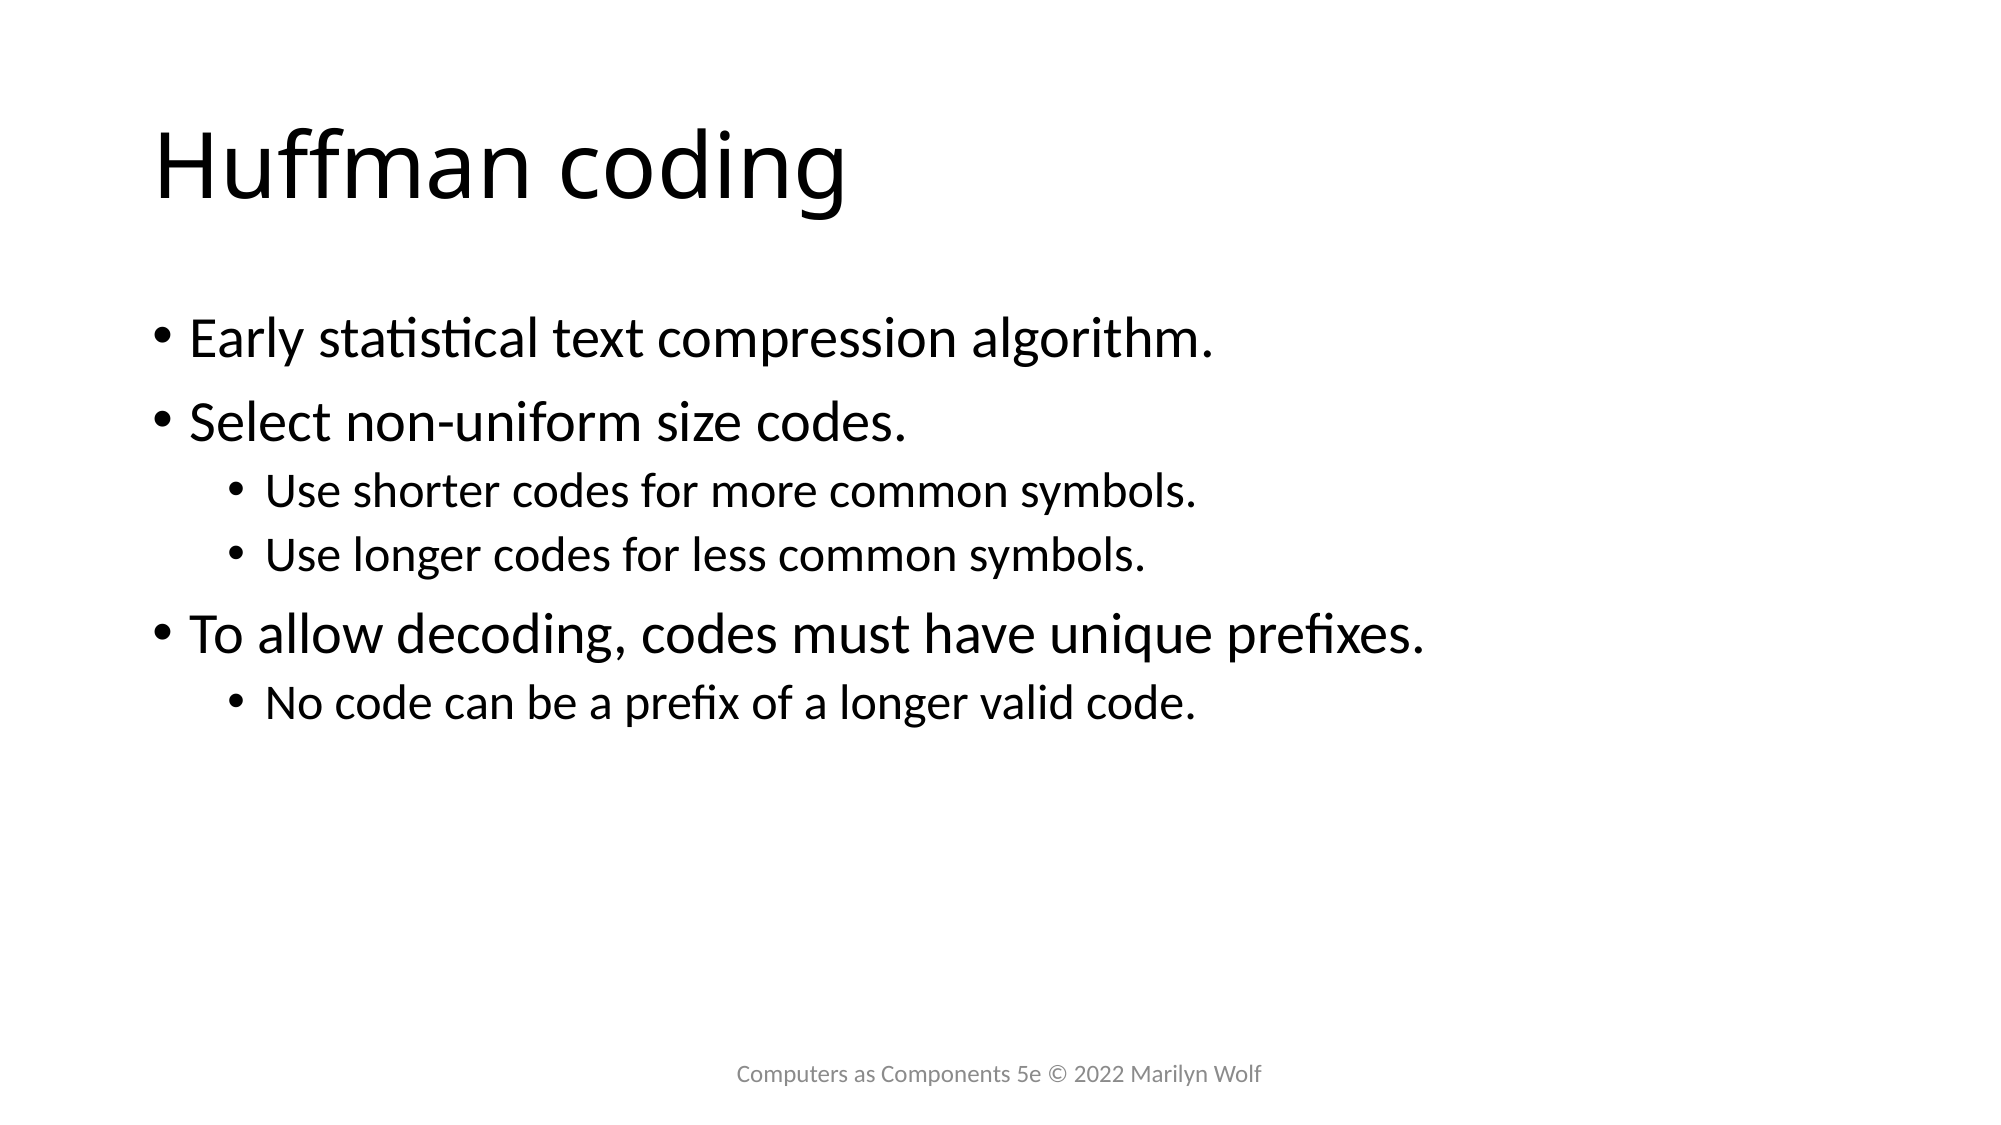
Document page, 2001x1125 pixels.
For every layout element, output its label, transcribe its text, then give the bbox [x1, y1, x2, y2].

title Huffman coding [137, 59, 1863, 278]
footer Computers as Components 5e © 2022 Marilyn Wolf [662, 1042, 1338, 1103]
list Early statistical text compression algorithm. Select non-uniform size codes. Use shorter codes for more common symbols. Use longer codes for less common symbols. To allow decoding, codes must have unique prefixes. No code can be a prefix of a longer valid code. [137, 299, 1863, 1014]
